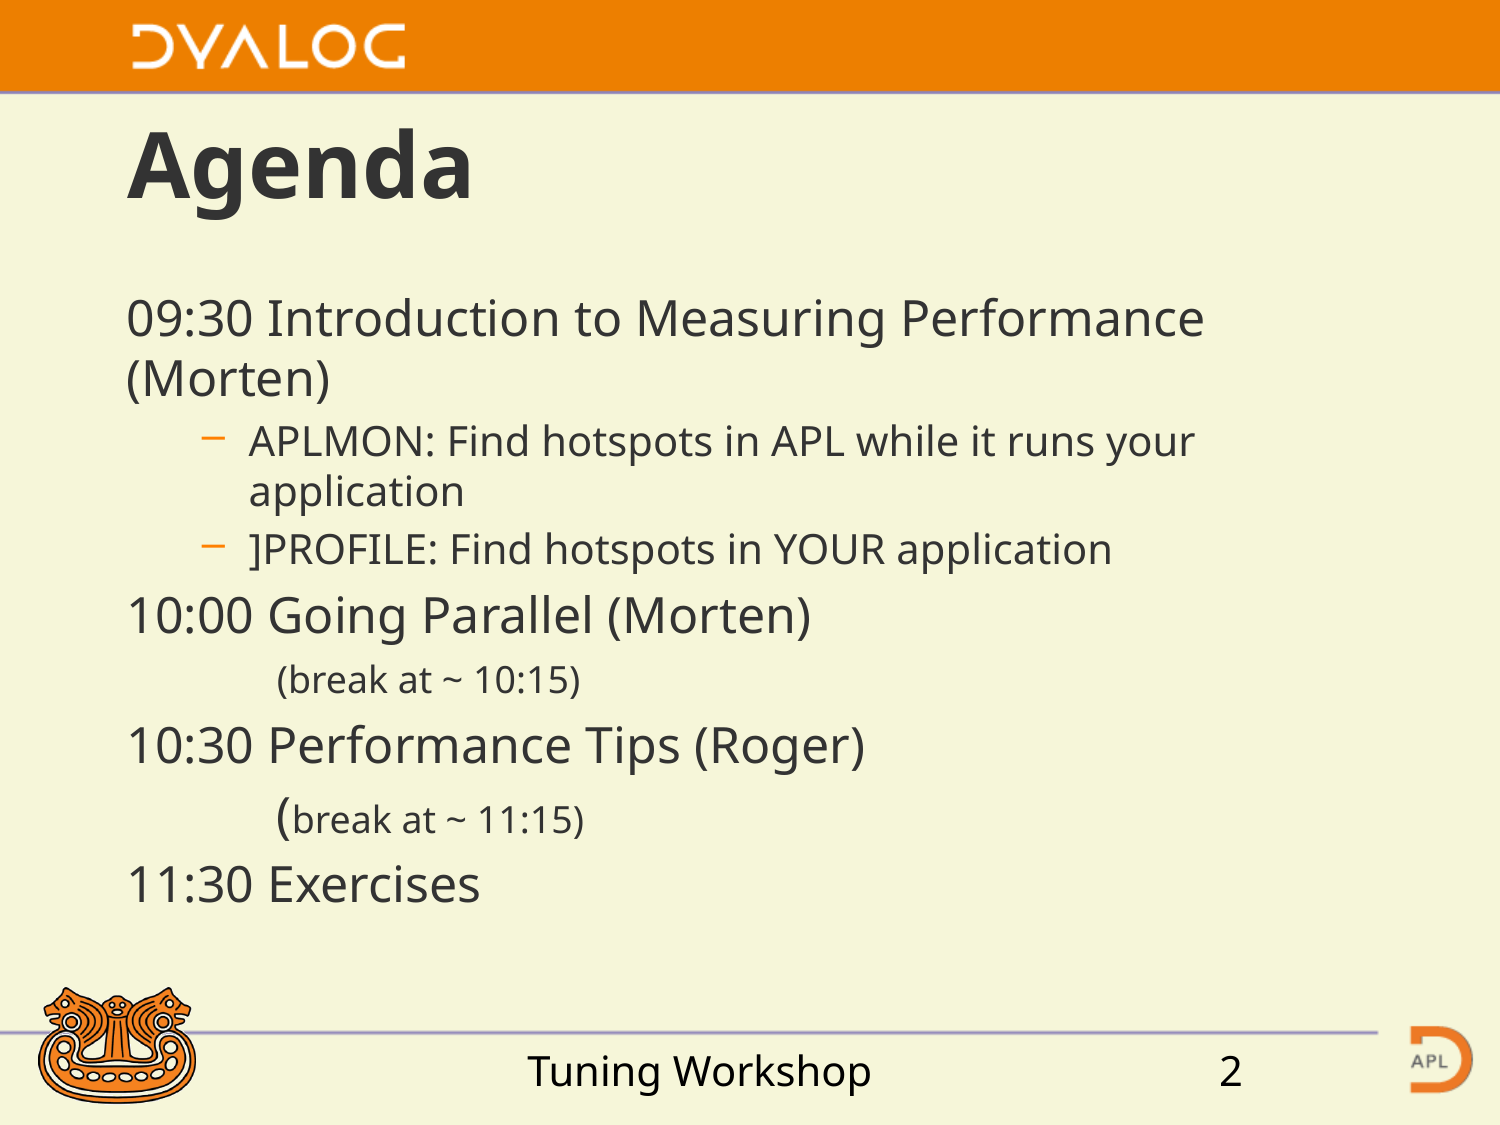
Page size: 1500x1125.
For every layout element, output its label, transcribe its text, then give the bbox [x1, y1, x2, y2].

slide_number [112, 1037, 425, 1113]
picture [0, 0, 1500, 1125]
footer Tuning Workshop [512, 1037, 988, 1113]
title Agenda [112, 99, 1388, 278]
list 09:30 Introduction to Measuring Performance (Morten) APLMON: Find hotspots in APL while it runs your application ]PROFILE: Find hotspots in YOUR application 10:00 Going Parallel (Morten) (break at ~ 10:15) 10:30 Performance Tips (Roger) (break at ~ 11:15) 11:30 Exercises [112, 278, 1388, 1000]
slide_number 2 [1074, 1037, 1388, 1113]
